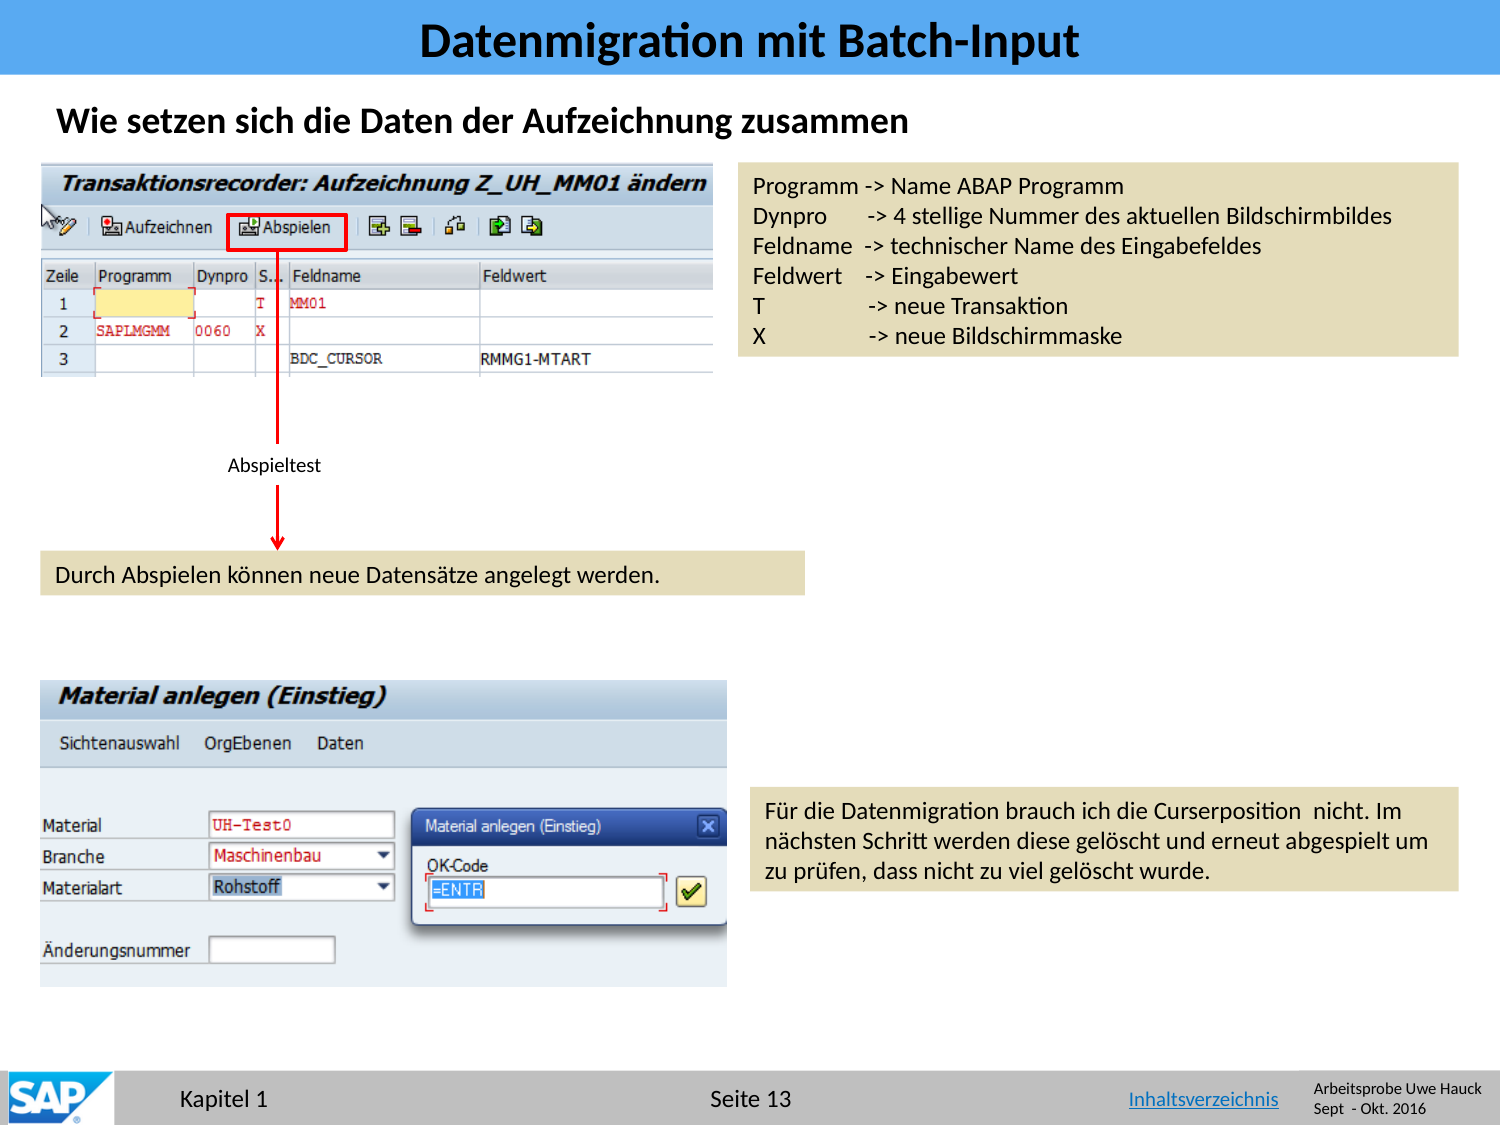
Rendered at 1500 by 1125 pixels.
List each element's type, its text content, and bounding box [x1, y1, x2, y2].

text_box [115, 1070, 1299, 1125]
text_box Programm -> Name ABAP Programm Dynpro -> 4 stellige Nummer des aktuellen Bildschirmbildes Feldname -> technischer Name des Eingabefeldes Feldwert -> Eingabewert T -> neue Transaktion X -> neue Bildschirmmaske [738, 162, 1459, 357]
picture [7, 1070, 115, 1125]
text_box Wie setzen sich die Daten der Aufzeichnung zusammen [41, 88, 1459, 149]
text_box Inhaltsverzeichnis [1106, 1078, 1299, 1118]
text_box Arbeitsprobe Uwe Hauck Sept - Okt. 2016 [1299, 1070, 1500, 1125]
text_box Abspieltest [213, 444, 361, 485]
picture [40, 680, 727, 987]
text_box Datenmigration mit Batch-Input [0, 0, 1500, 75]
picture [40, 162, 714, 377]
text_box Durch Abspielen können neue Datensätze angelegt werden. [40, 550, 805, 596]
text_box [0, 1070, 6, 1125]
text_box Für die Datenmigration brauch ich die Curserposition nicht. Im nächsten Schritt werden diese gelöscht und erneut abgespielt um zu prüfen, dass nicht zu viel gelöscht wurde. [750, 786, 1459, 892]
text_box Kapitel 1 Seite 13 [165, 1075, 1105, 1120]
